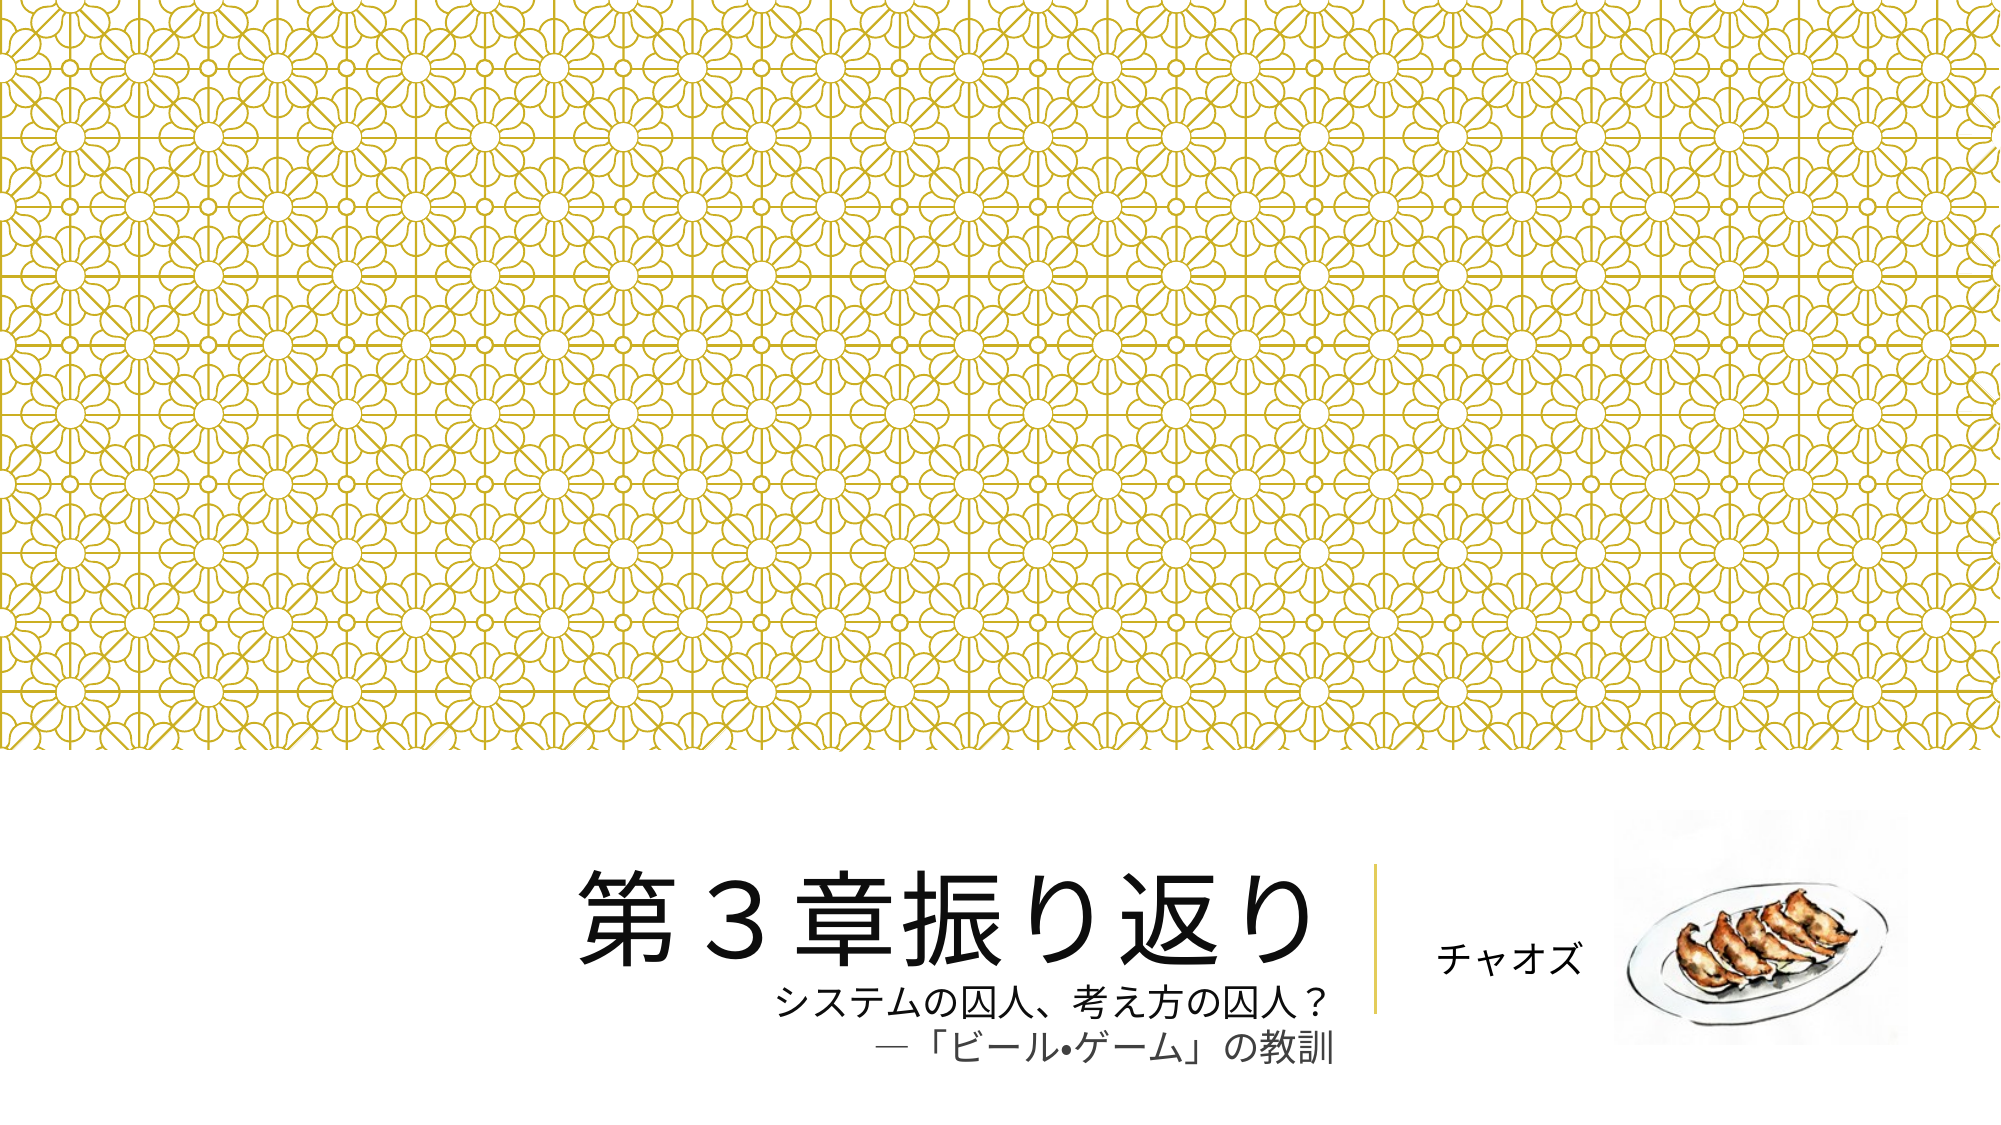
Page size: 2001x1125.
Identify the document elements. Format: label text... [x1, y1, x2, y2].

subtitle チャオズ [1308, 841, 1950, 1082]
picture [1614, 810, 1908, 1046]
title 第３章振り返り システムの囚人、考え方の囚人？ ―「ビール・ゲーム」の教訓 [75, 841, 1308, 1082]
